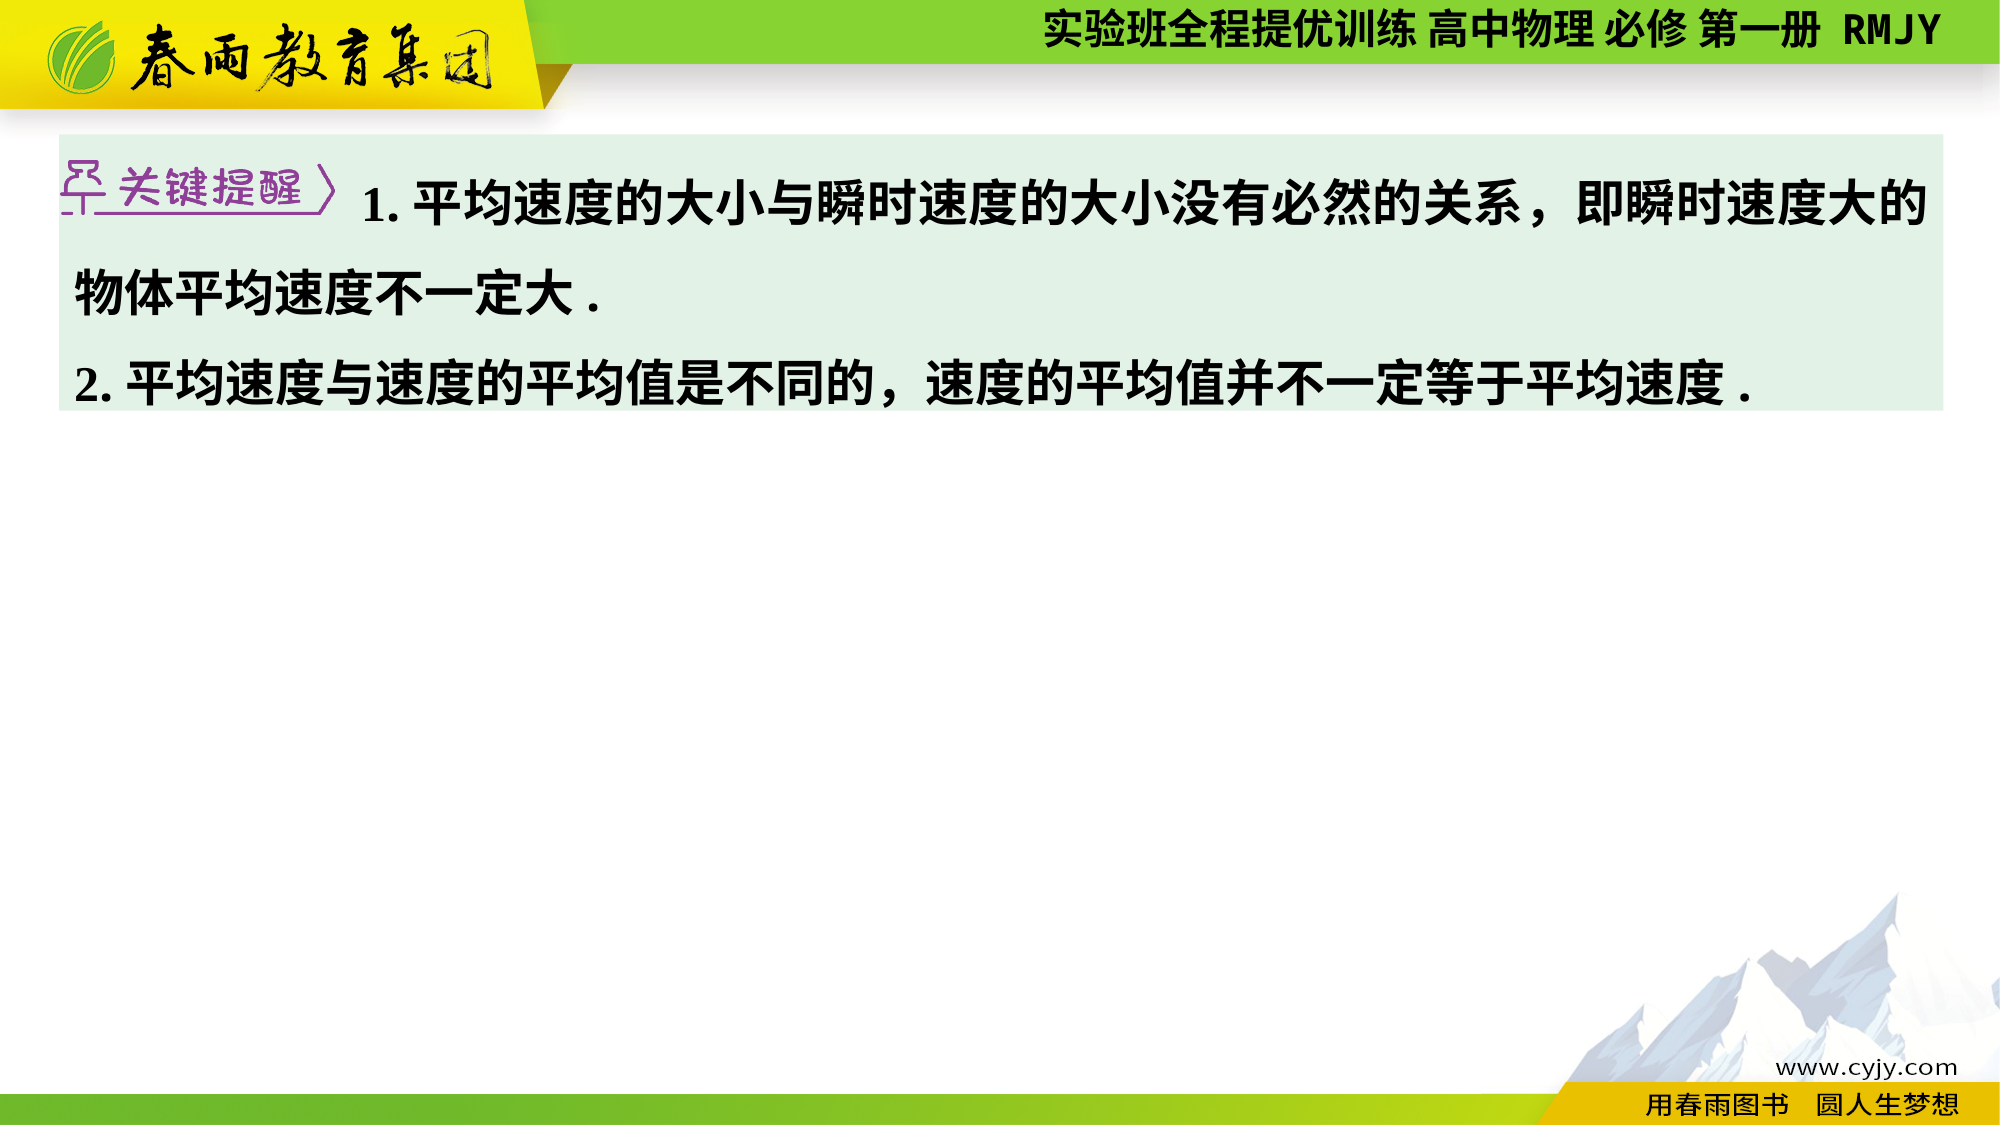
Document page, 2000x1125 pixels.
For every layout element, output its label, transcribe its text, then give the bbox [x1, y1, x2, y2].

picture [0, 0, 2000, 1125]
list 1.平均速度的大小与瞬时速度的大小没有必然的关系，即瞬时速度大的物体平均速度不一定大. 2.平均速度与速度的平均值是不同的，速度的平均值并不一定等于平均速度. [59, 134, 1944, 411]
